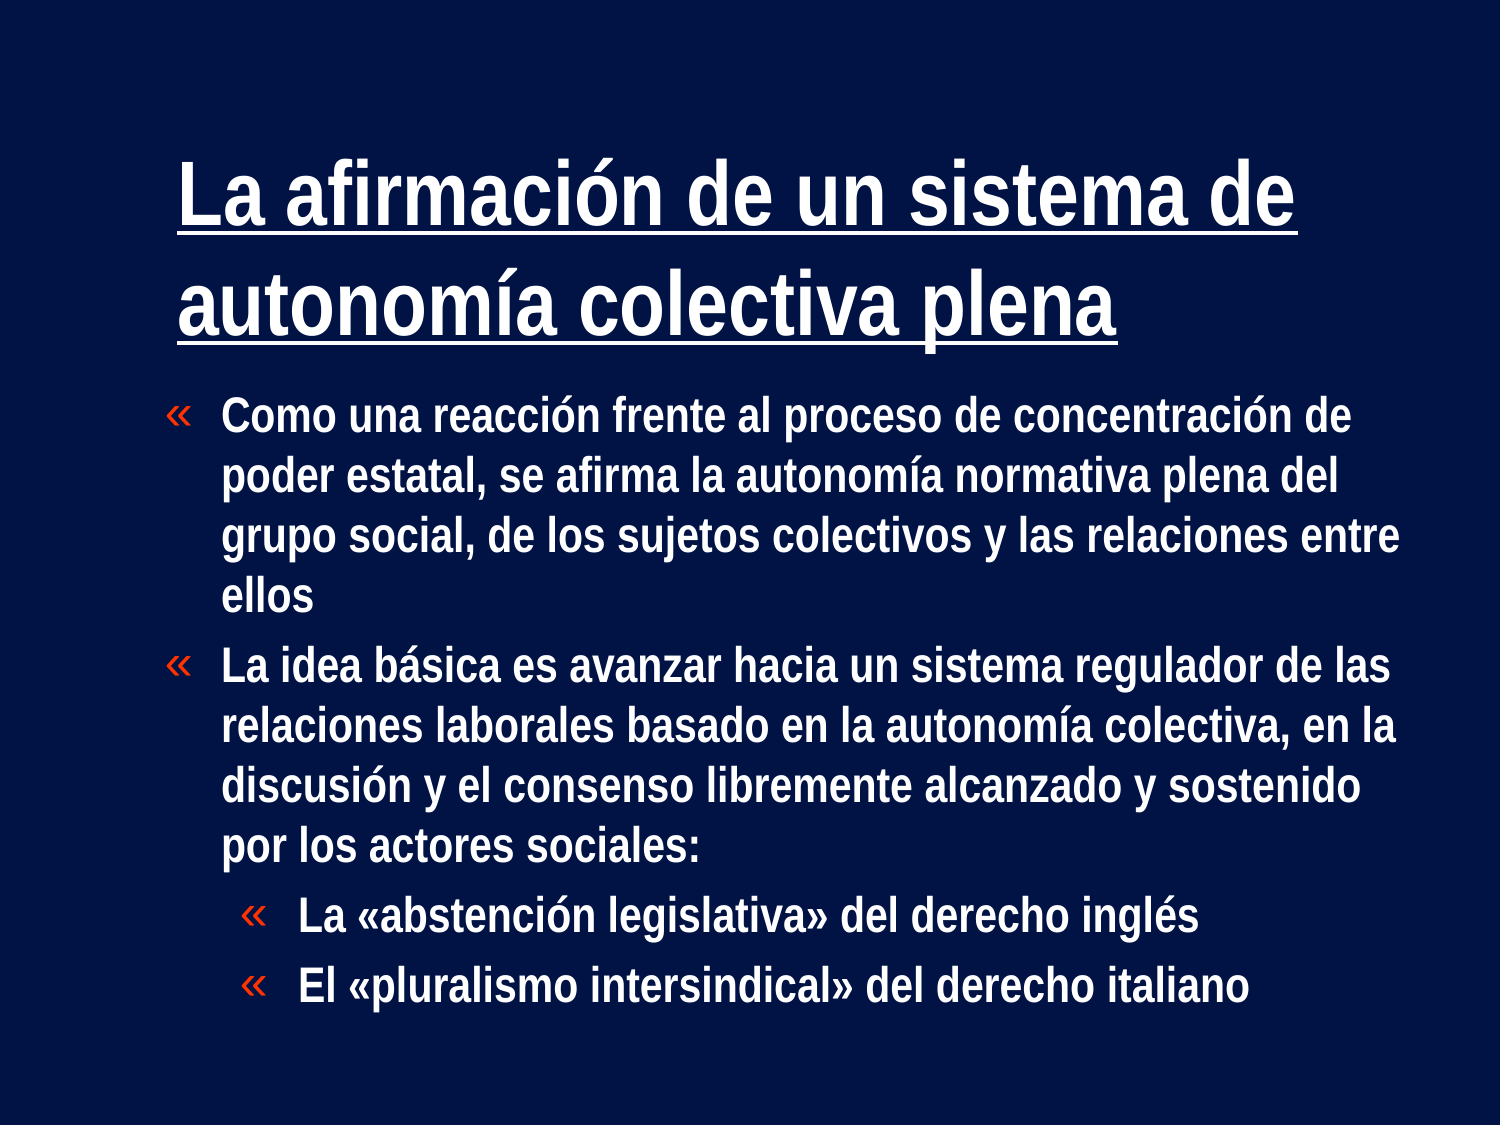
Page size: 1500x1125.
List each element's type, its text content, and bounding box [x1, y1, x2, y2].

title La afirmación de un sistema de autonomía colectiva plena [162, 149, 1388, 338]
list Como una reacción frente al proceso de concentración de poder estatal, se afirma la autonomía normativa plena del grupo social, de los sujetos colectivos y las relaciones entre ellos La idea básica es avanzar hacia un sistema regulador de las relaciones laborales basado en la autonomía colectiva, en la discusión y el consenso libremente alcanzado y sostenido por los actores sociales: La «abstención legislativa» del derecho inglés El «pluralismo intersindical» del derecho italiano [150, 375, 1431, 1075]
